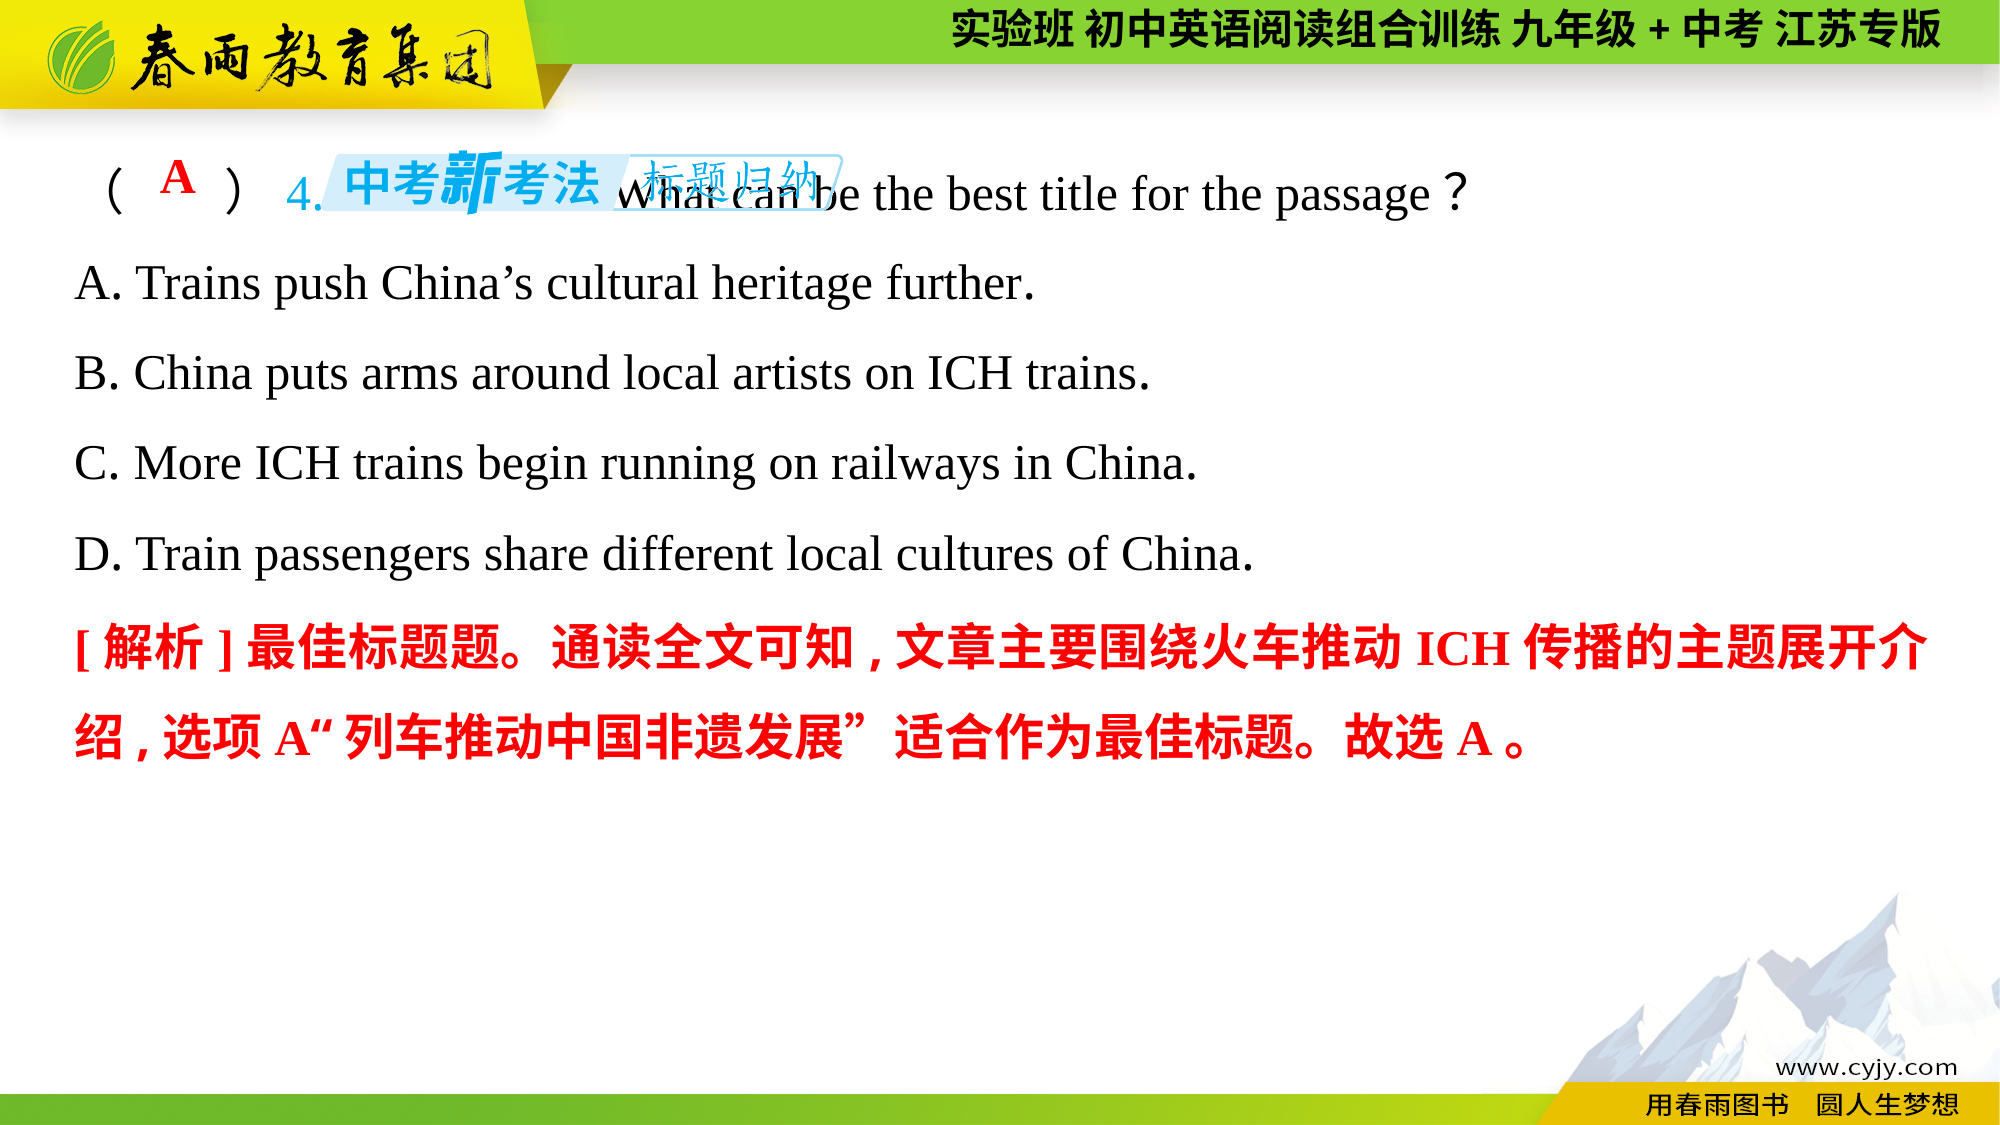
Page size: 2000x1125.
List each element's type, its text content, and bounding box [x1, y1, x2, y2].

text_box A [145, 136, 212, 211]
picture [0, 0, 2000, 1125]
list （ ）4. What can be the best title for the passage？ A. Trains push China’s cultural heritage further. B. China puts arms around local artists on ICH trains. C. More ICH trains begin running on railways in China. D. Train passengers share different local cultures of China. [59, 122, 1944, 577]
text_box [解析]最佳标题题。通读全文可知,文章主要围绕火车推动ICH传播的主题展开介绍,选项A“列车推动中国非遗发展”适合作为最佳标题。故选A。 [59, 577, 1944, 773]
